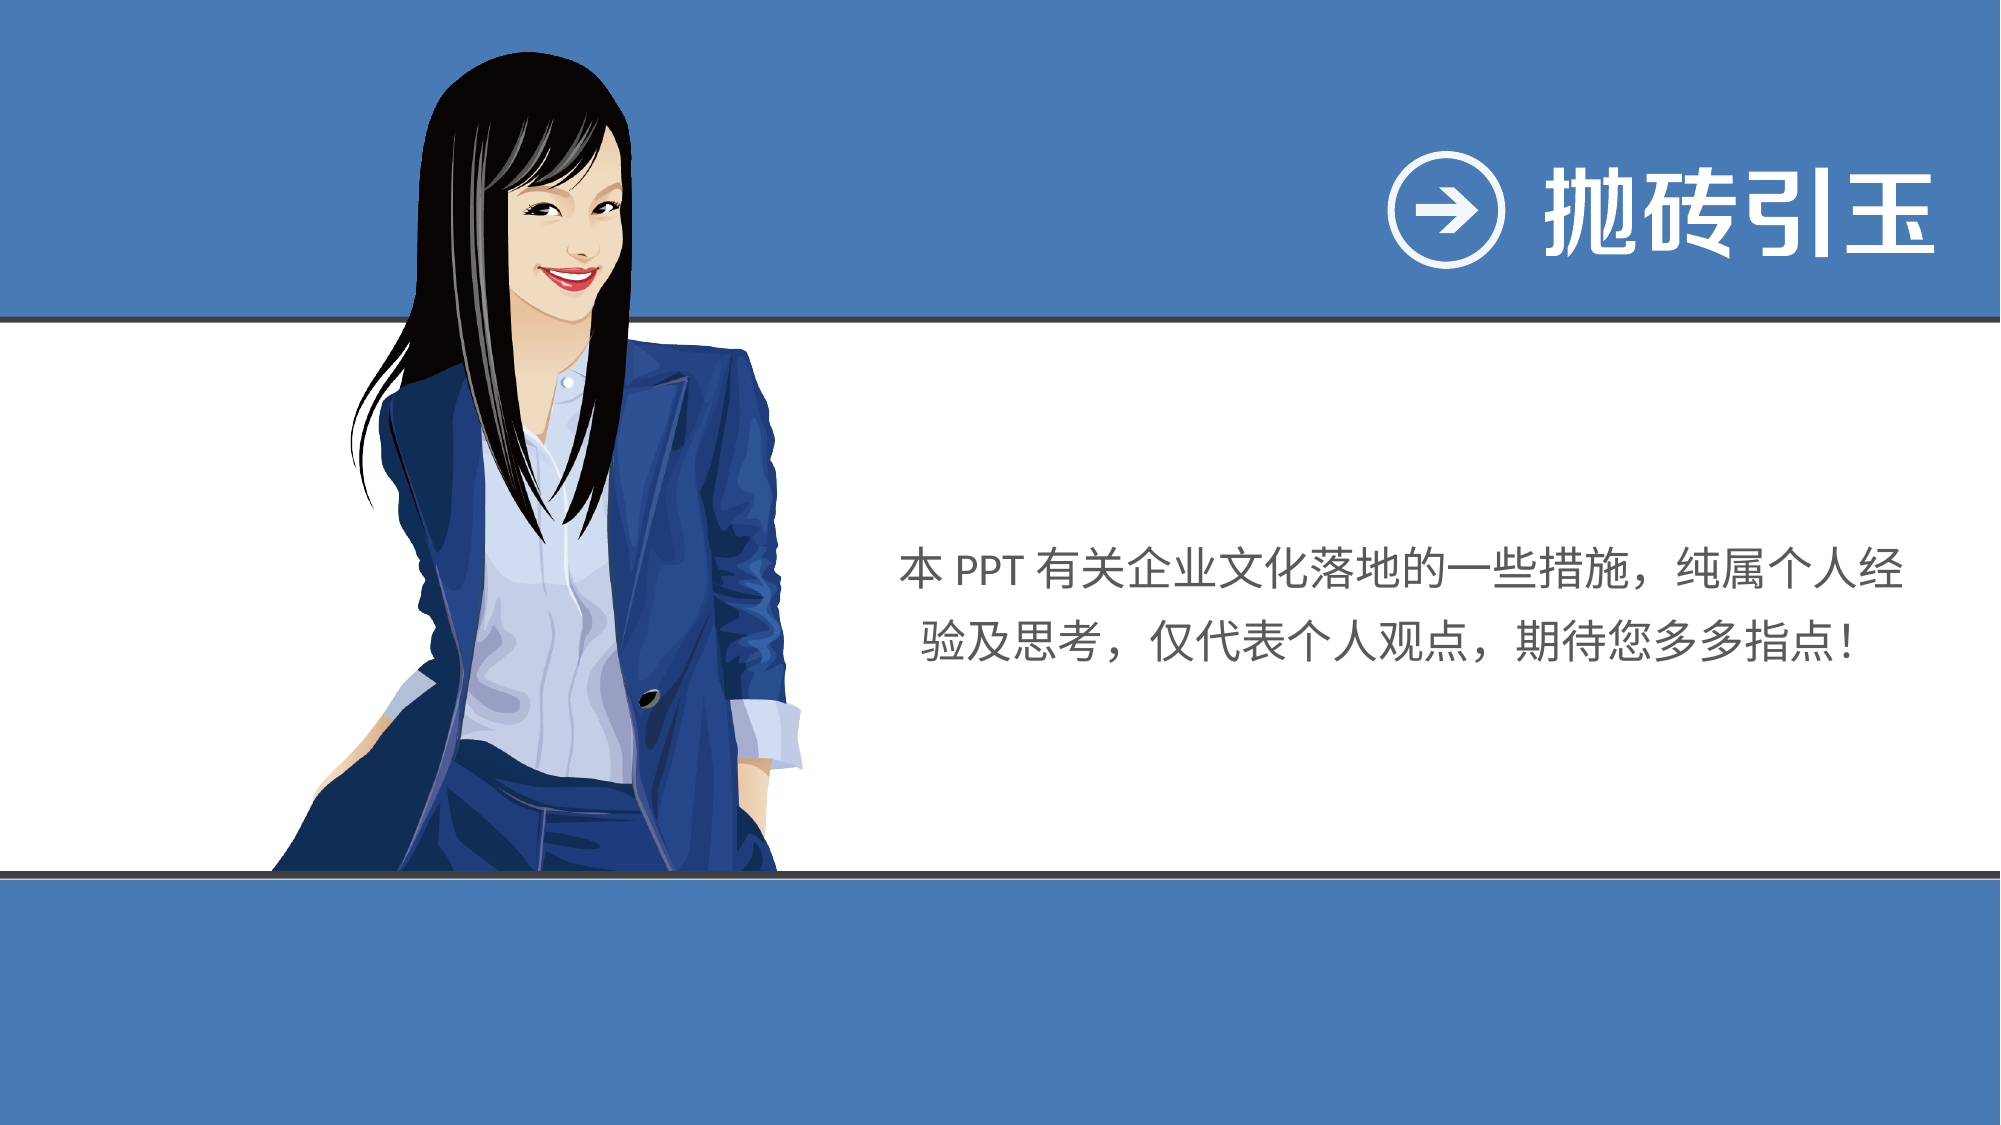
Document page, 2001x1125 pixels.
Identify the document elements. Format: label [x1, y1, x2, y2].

picture [268, 52, 803, 871]
